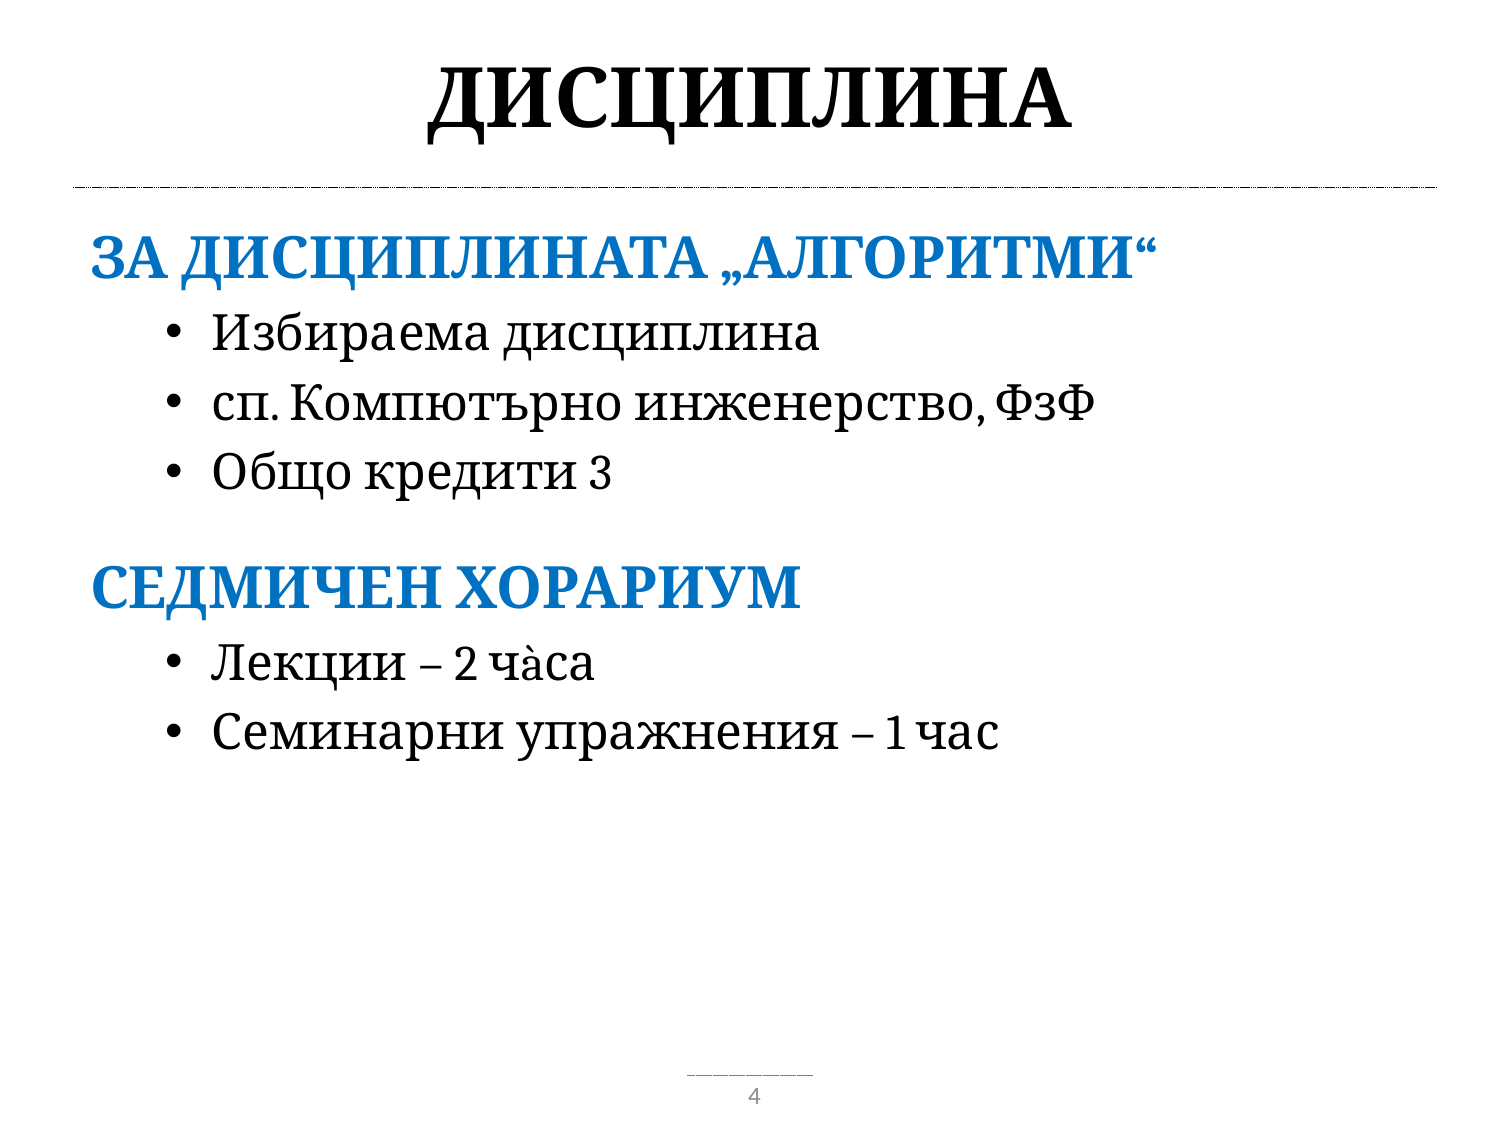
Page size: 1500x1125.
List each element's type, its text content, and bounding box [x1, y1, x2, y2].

list За дисциплината „Алгоритми“ Избираема дисциплина сп. Компютърно инженерство, ФзФ Общо кредити 3 Седмичен хорариум Лекции – 2 чàса Семинарни упражнения – 1 час [75, 212, 1450, 1063]
title Дисциплина [0, 0, 1500, 188]
slide_number 4 [579, 1065, 930, 1125]
